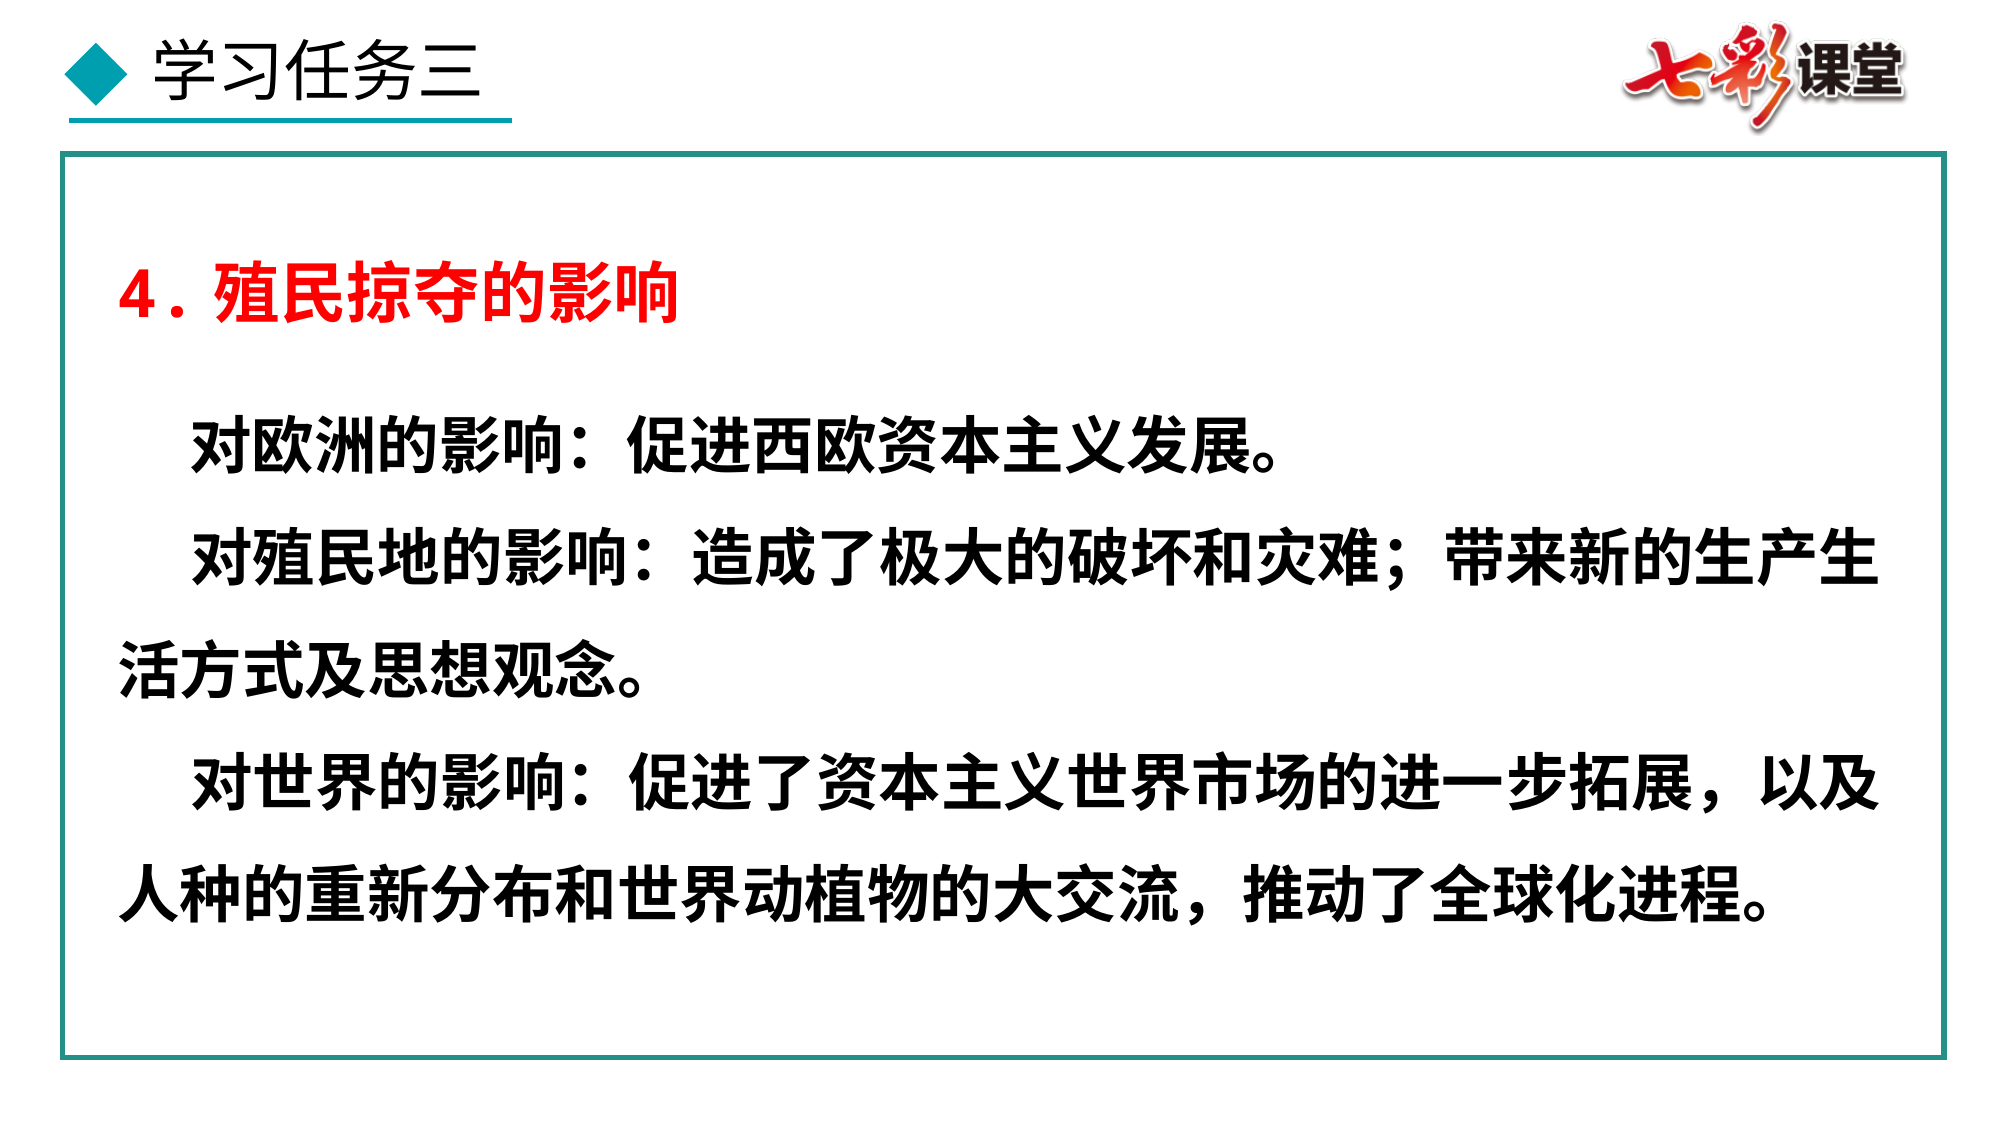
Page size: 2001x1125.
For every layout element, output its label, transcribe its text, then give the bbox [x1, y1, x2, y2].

picture [1618, 16, 1913, 136]
text_box 4.殖民掠夺的影响 [102, 203, 769, 362]
text_box 对欧洲的影响：促进西欧资本主义发展。 对殖民地的影响：造成了极大的破坏和灾难；带来新的生产生活方式及思想观念。 对世界的影响：促进了资本主义世界市场的进一步拓展，以及人种的重新分布和世界动植物的大交流，推动了全球化进程。 [102, 361, 1897, 938]
